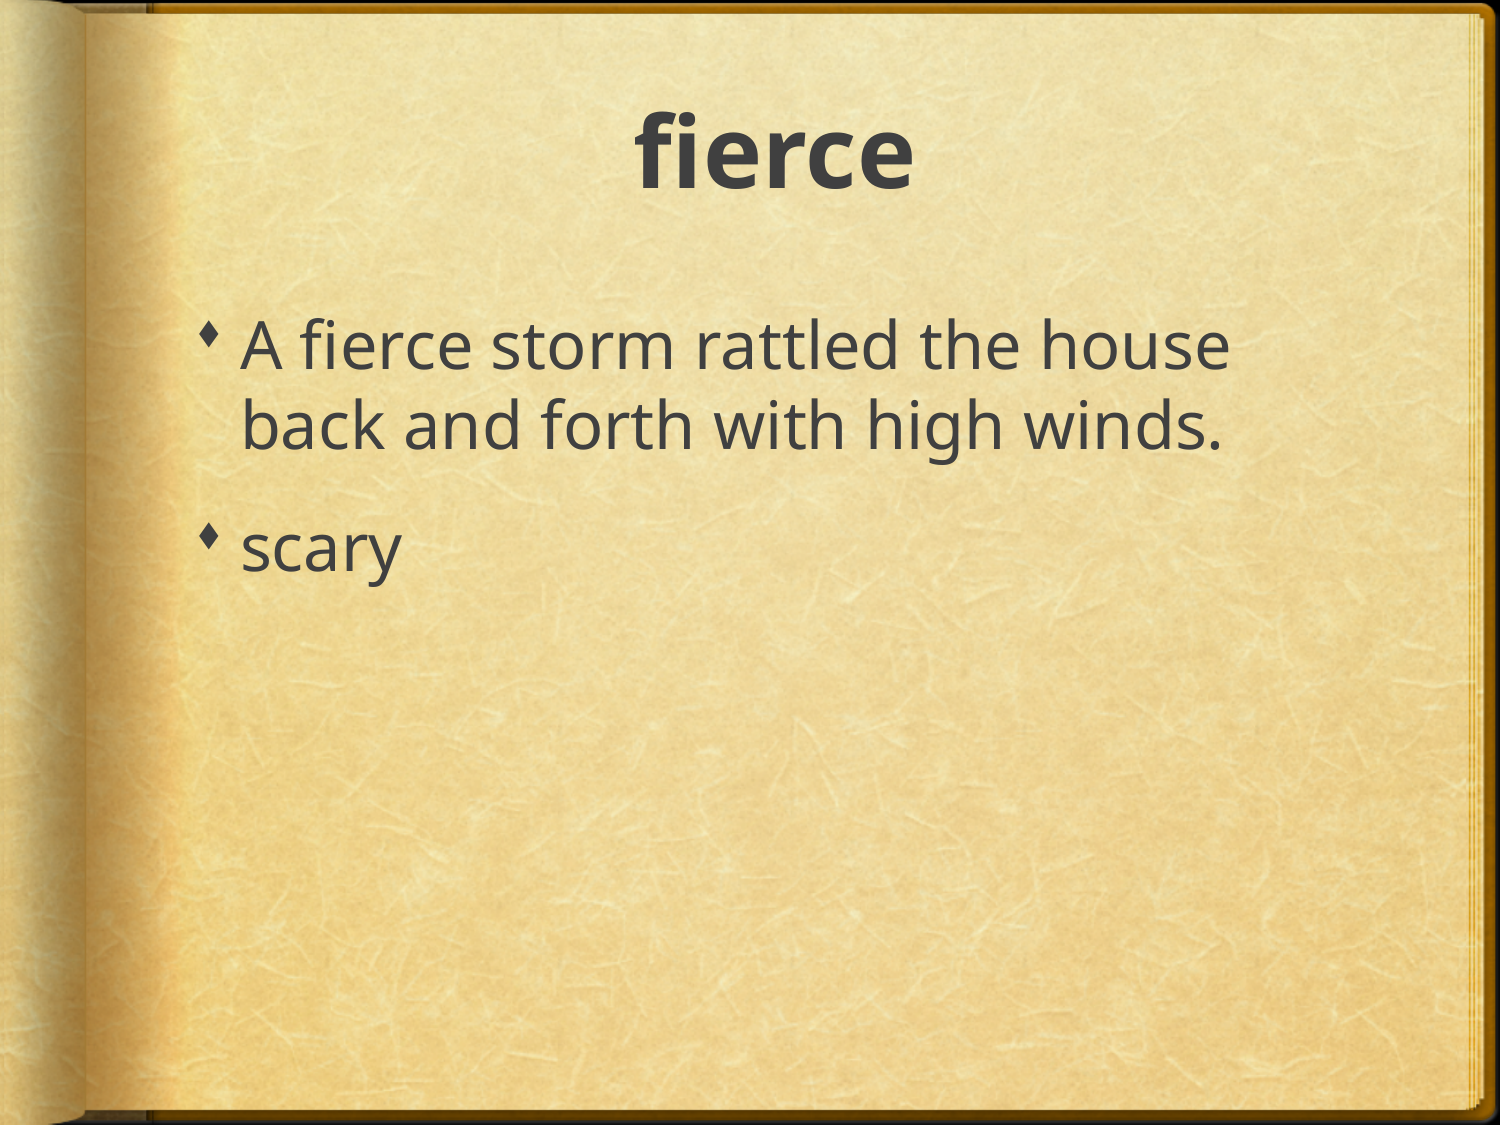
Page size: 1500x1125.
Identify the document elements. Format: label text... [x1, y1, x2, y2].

list A fierce storm rattled the house back and forth with high winds. scary [178, 295, 1372, 1005]
picture [0, 0, 1500, 1125]
title fierce [178, 45, 1372, 265]
